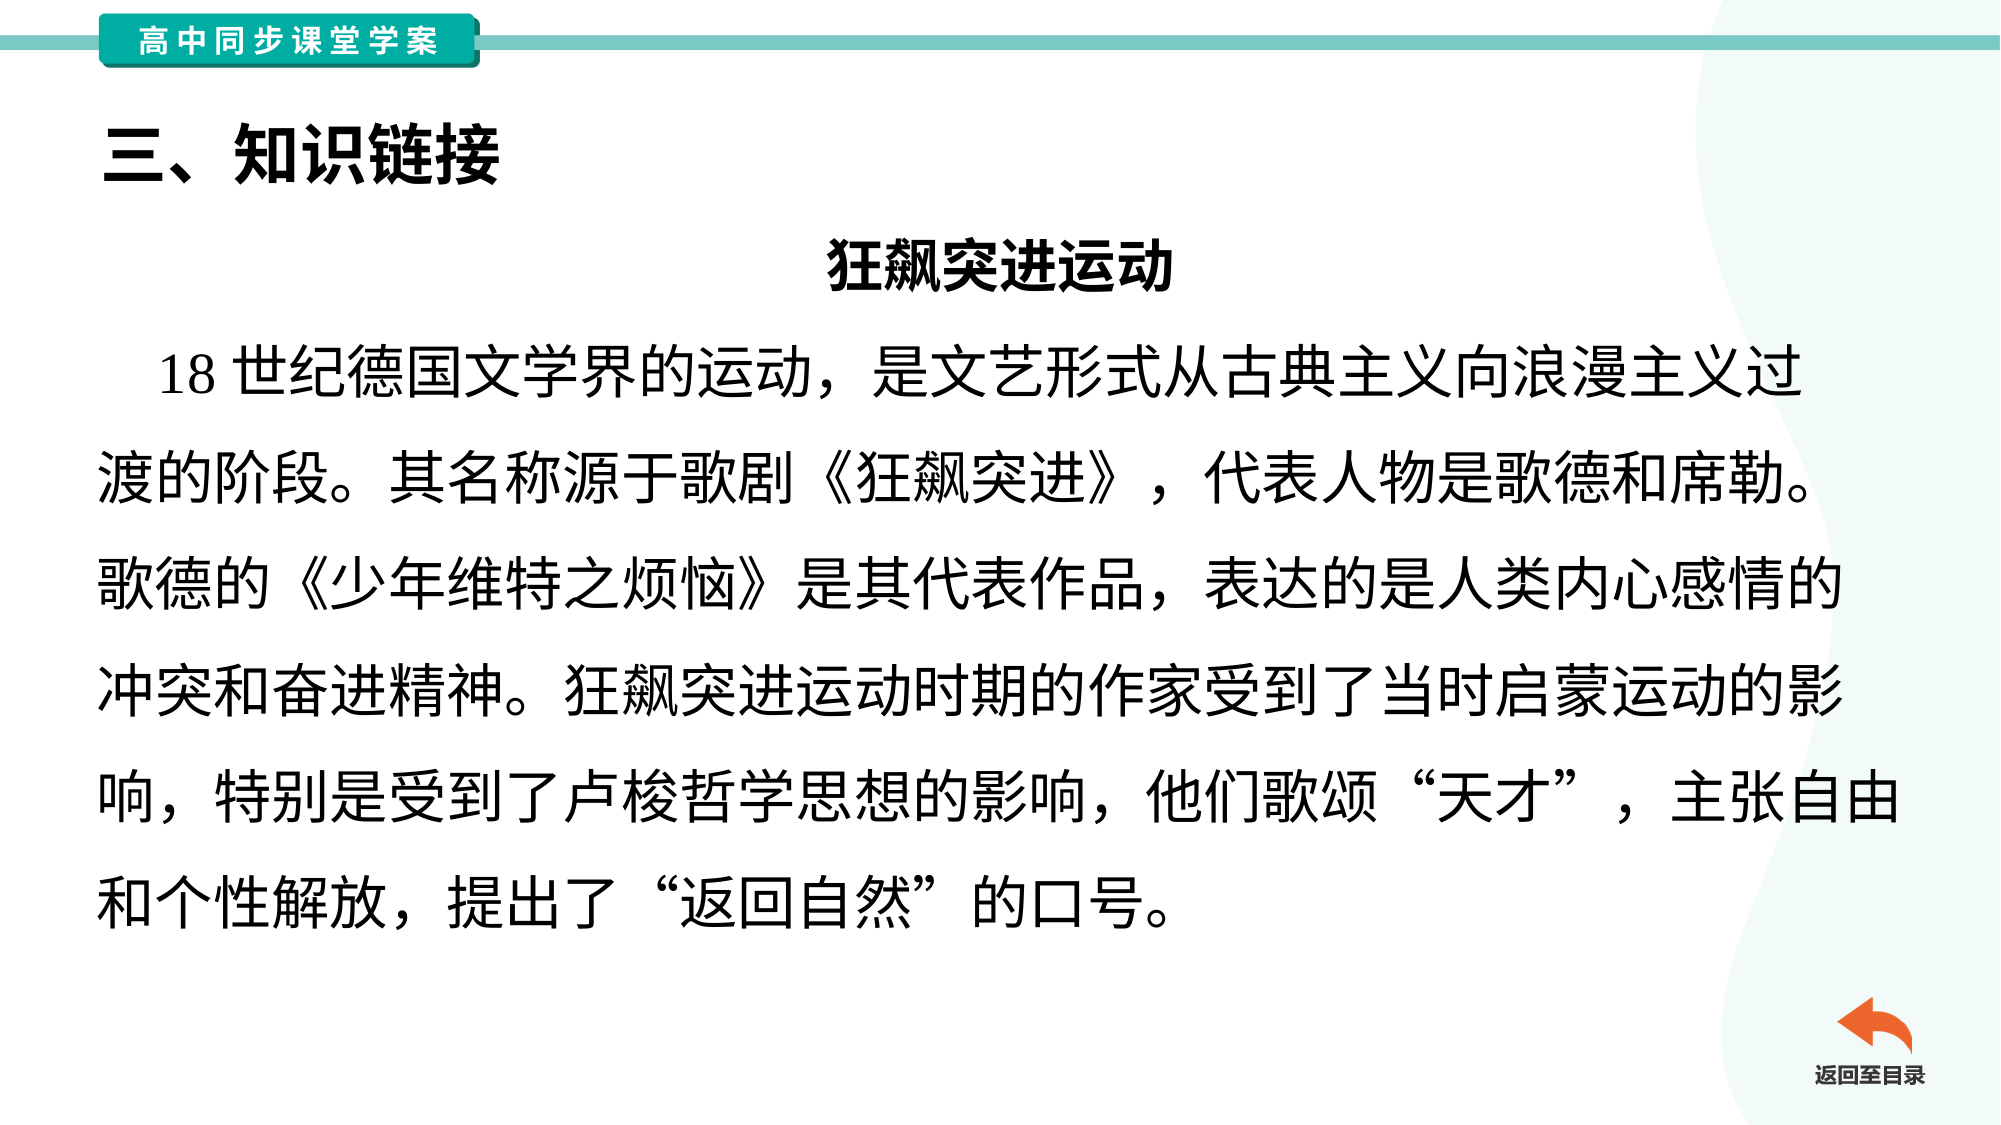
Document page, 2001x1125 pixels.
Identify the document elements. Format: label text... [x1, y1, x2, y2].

text_box 三、知识链接 [100, 76, 1899, 192]
text_box 狂飙突进运动 18世纪德国文学界的运动，是文艺形式从古典主义向浪漫主义过 渡的阶段。其名称源于歌剧《狂飙突进》，代表人物是歌德和席勒。 歌德的《少年维特之烦恼》是其代表作品，表达的是人类内心感情的 冲突和奋进精神。狂飙突进运动时期的作家受到了当时启蒙运动的影 响，特别是受到了卢梭哲学思想的影响，他们歌颂“天才”，主张自由 和个性解放，提出了“返回自然”的口号。 [100, 192, 1899, 937]
picture [0, 0, 2000, 1125]
